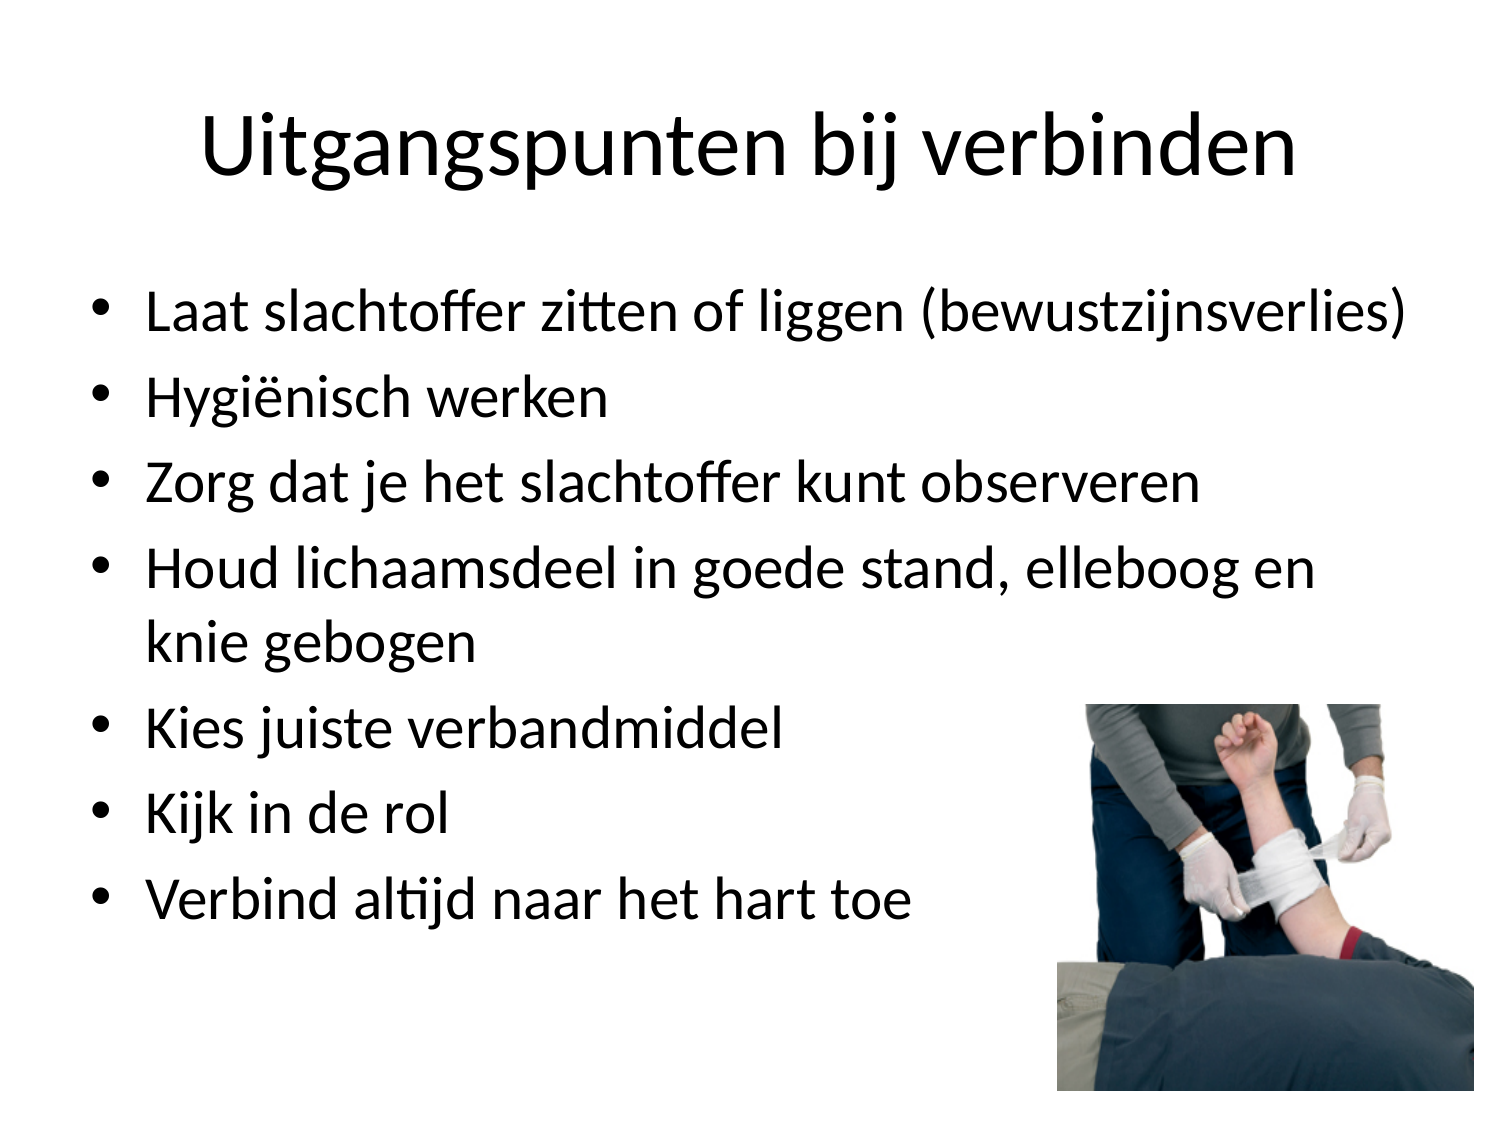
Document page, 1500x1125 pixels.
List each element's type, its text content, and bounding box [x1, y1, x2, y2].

picture [1056, 703, 1474, 1091]
list Laat slachtoffer zitten of liggen (bewustzijnsverlies) Hygiënisch werken Zorg dat je het slachtoffer kunt observeren Houd lichaamsdeel in goede stand, elleboog en knie gebogen Kies juiste verbandmiddel Kijk in de rol Verbind altijd naar het hart toe [75, 262, 1425, 1005]
title Uitgangspunten bij verbinden [75, 45, 1425, 233]
